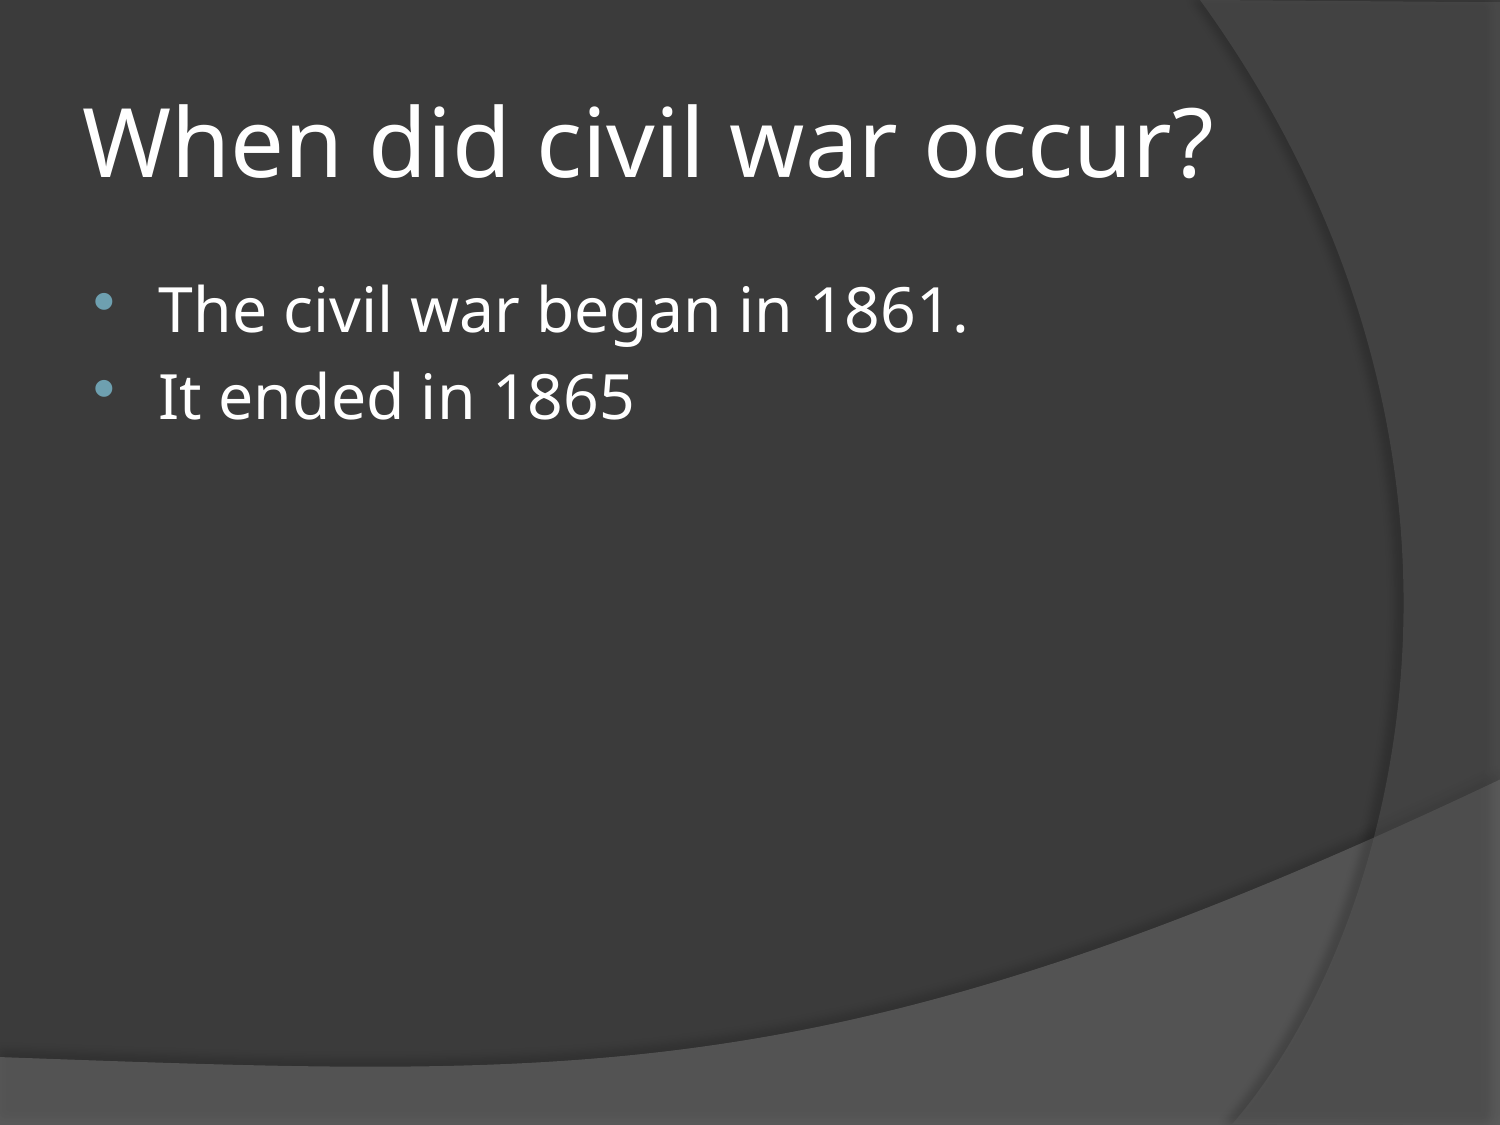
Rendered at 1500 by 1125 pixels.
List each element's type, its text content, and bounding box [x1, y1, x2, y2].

list The civil war began in 1861. It ended in 1865 [75, 262, 1300, 1005]
title When did civil war occur? [75, 45, 1300, 233]
